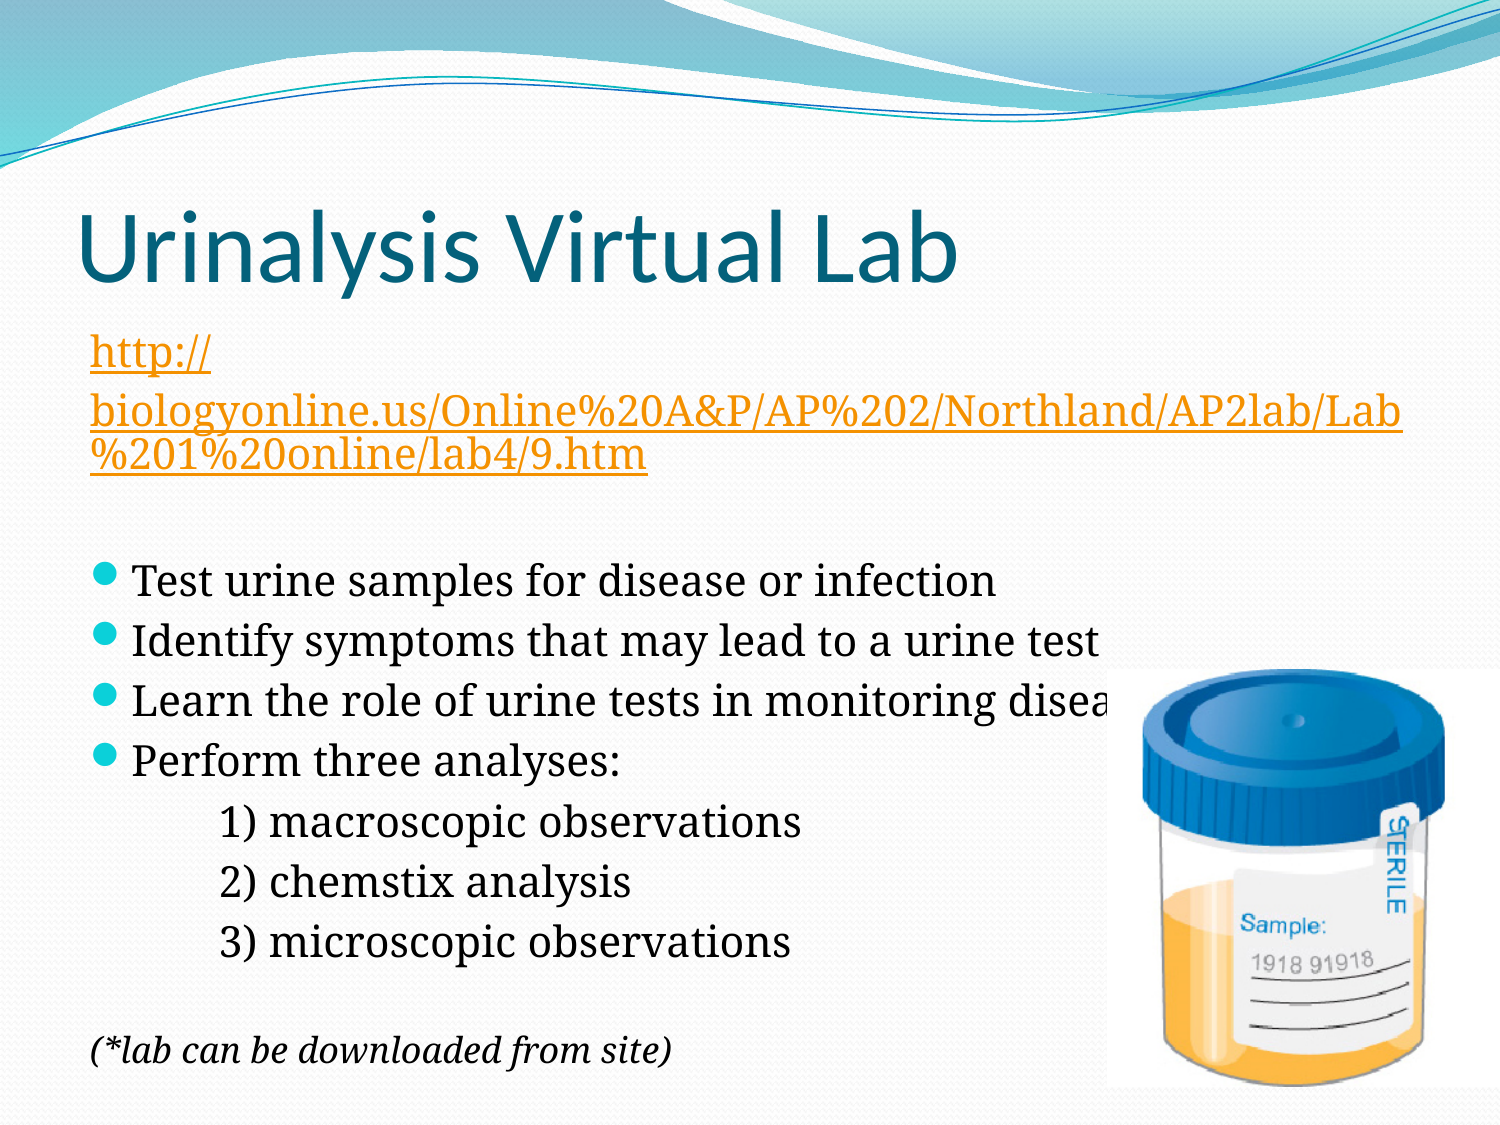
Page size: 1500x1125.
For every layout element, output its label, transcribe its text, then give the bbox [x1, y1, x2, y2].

title Urinalysis Virtual Lab [75, 115, 1425, 303]
picture [1106, 669, 1500, 1087]
list http://biologyonline.us/Online%20A&P/AP%202/Northland/AP2lab/Lab%201%20online/lab4/9.htm Test urine samples for disease or infection Identify symptoms that may lead to a urine test Learn the role of urine tests in monitoring diseases Perform three analyses: 1) macroscopic observations 2) chemstix analysis 3) microscopic observations (*lab can be downloaded from site) [75, 317, 1425, 1038]
